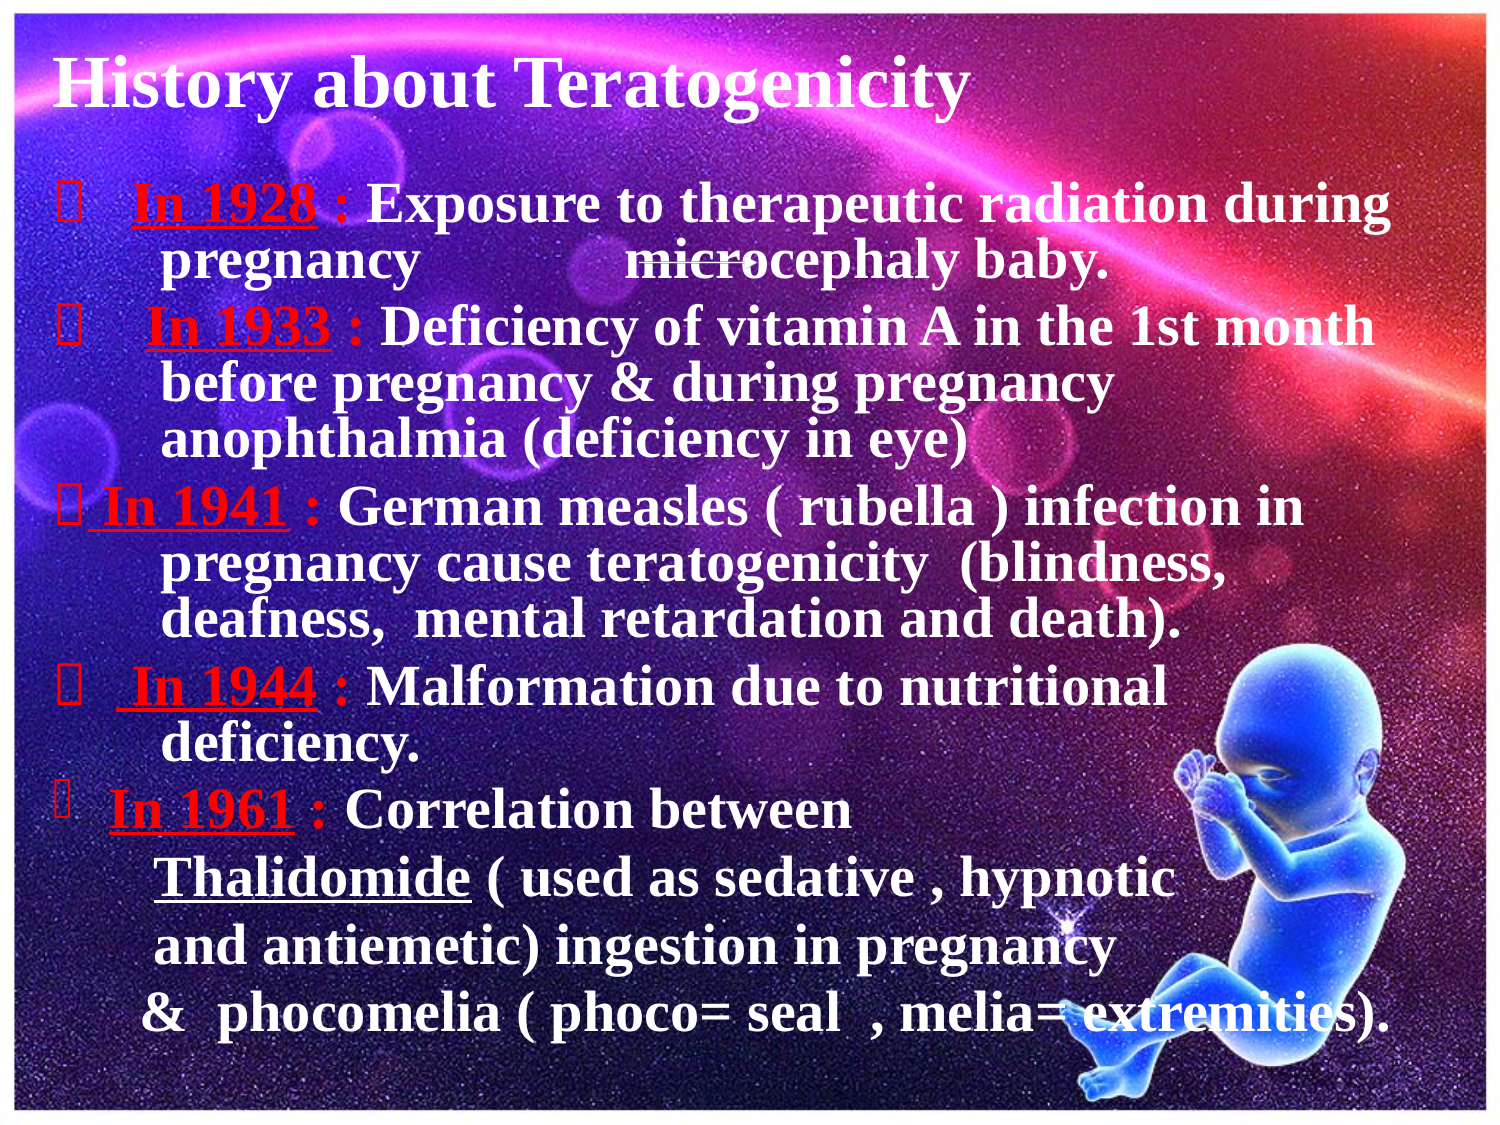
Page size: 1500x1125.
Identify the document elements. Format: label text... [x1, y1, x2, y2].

picture [0, 0, 1500, 1125]
list History about Teratogenicity  In 1928 : Exposure to therapeutic radiation during pregnancy microcephaly baby.  In 1933 : Deficiency of vitamin A in the 1st month before pregnancy & during pregnancy anophthalmia (deficiency in eye)  In 1941 : German measles ( rubella ) infection in pregnancy cause teratogenicity (blindness, deafness, mental retardation and death).  In 1944 : Malformation due to nutritional deficiency. In 1961 : Correlation between Thalidomide ( used as sedative , hypnotic and antiemetic) ingestion in pregnancy & phocomelia ( phoco= seal , melia= extremities). [37, 42, 1444, 1083]
